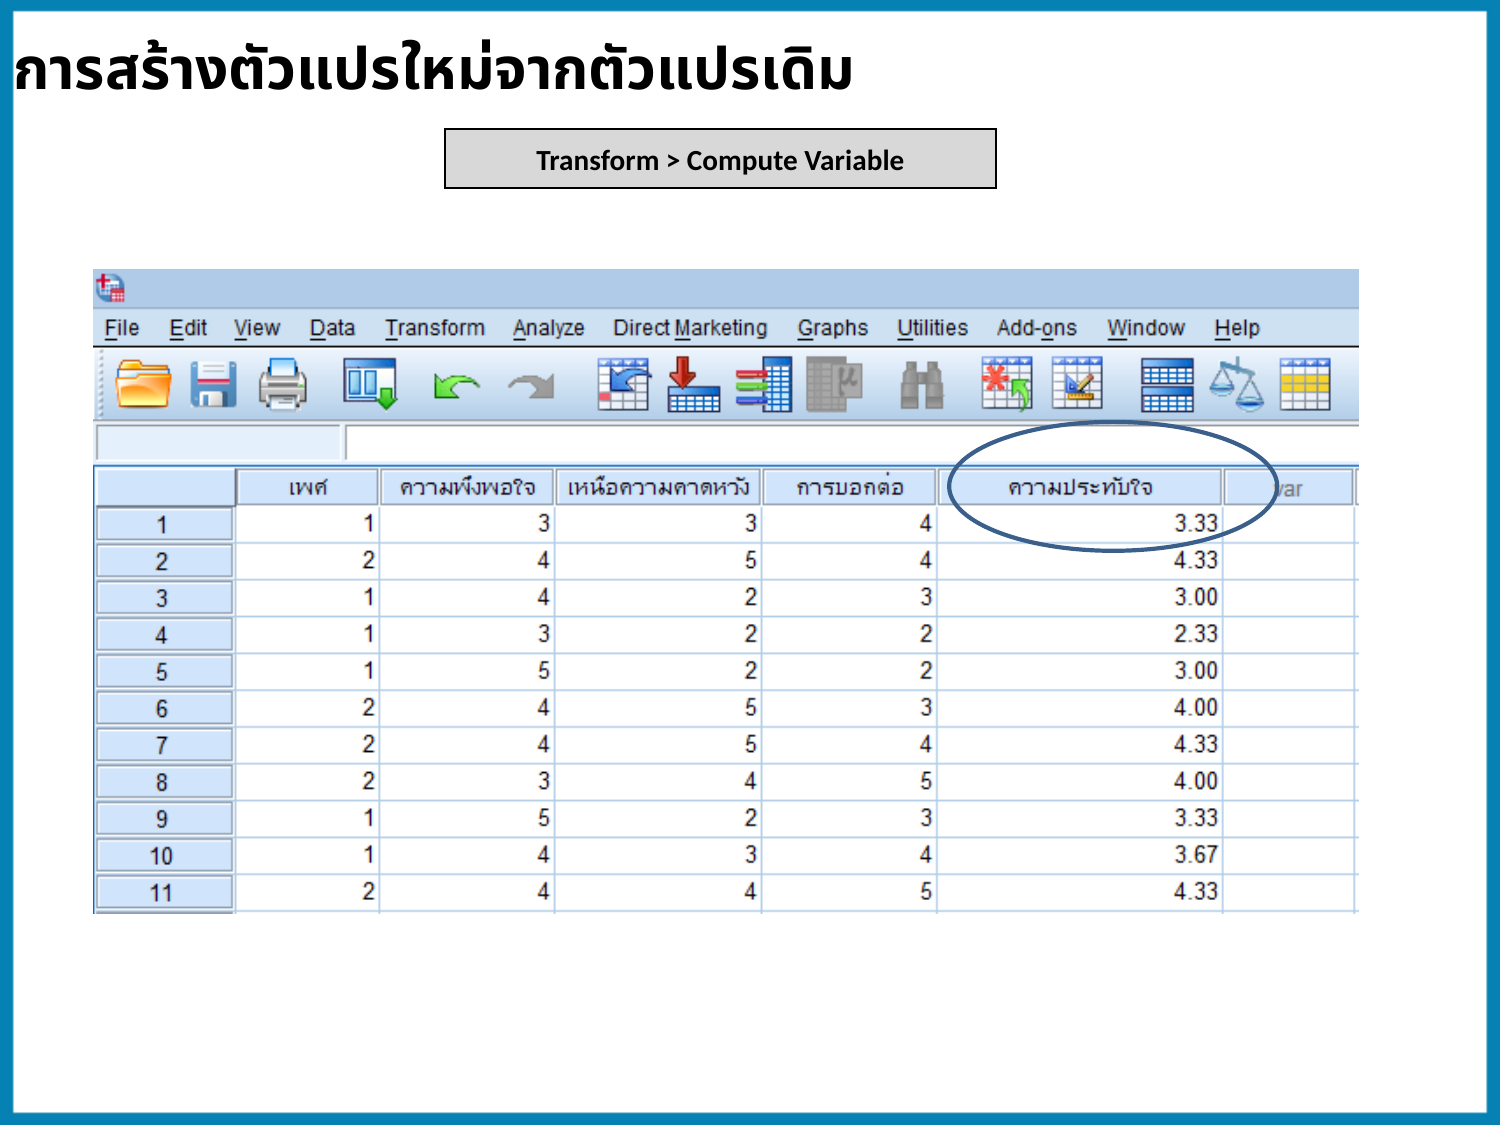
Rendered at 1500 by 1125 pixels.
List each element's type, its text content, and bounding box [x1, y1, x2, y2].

picture [13, 11, 1487, 1113]
text_box Transform > Compute Variable [445, 128, 997, 188]
text_box 9.3.2 การสร้างตัวแปรใหม่จากตัวแปรเดิม [0, 23, 871, 109]
